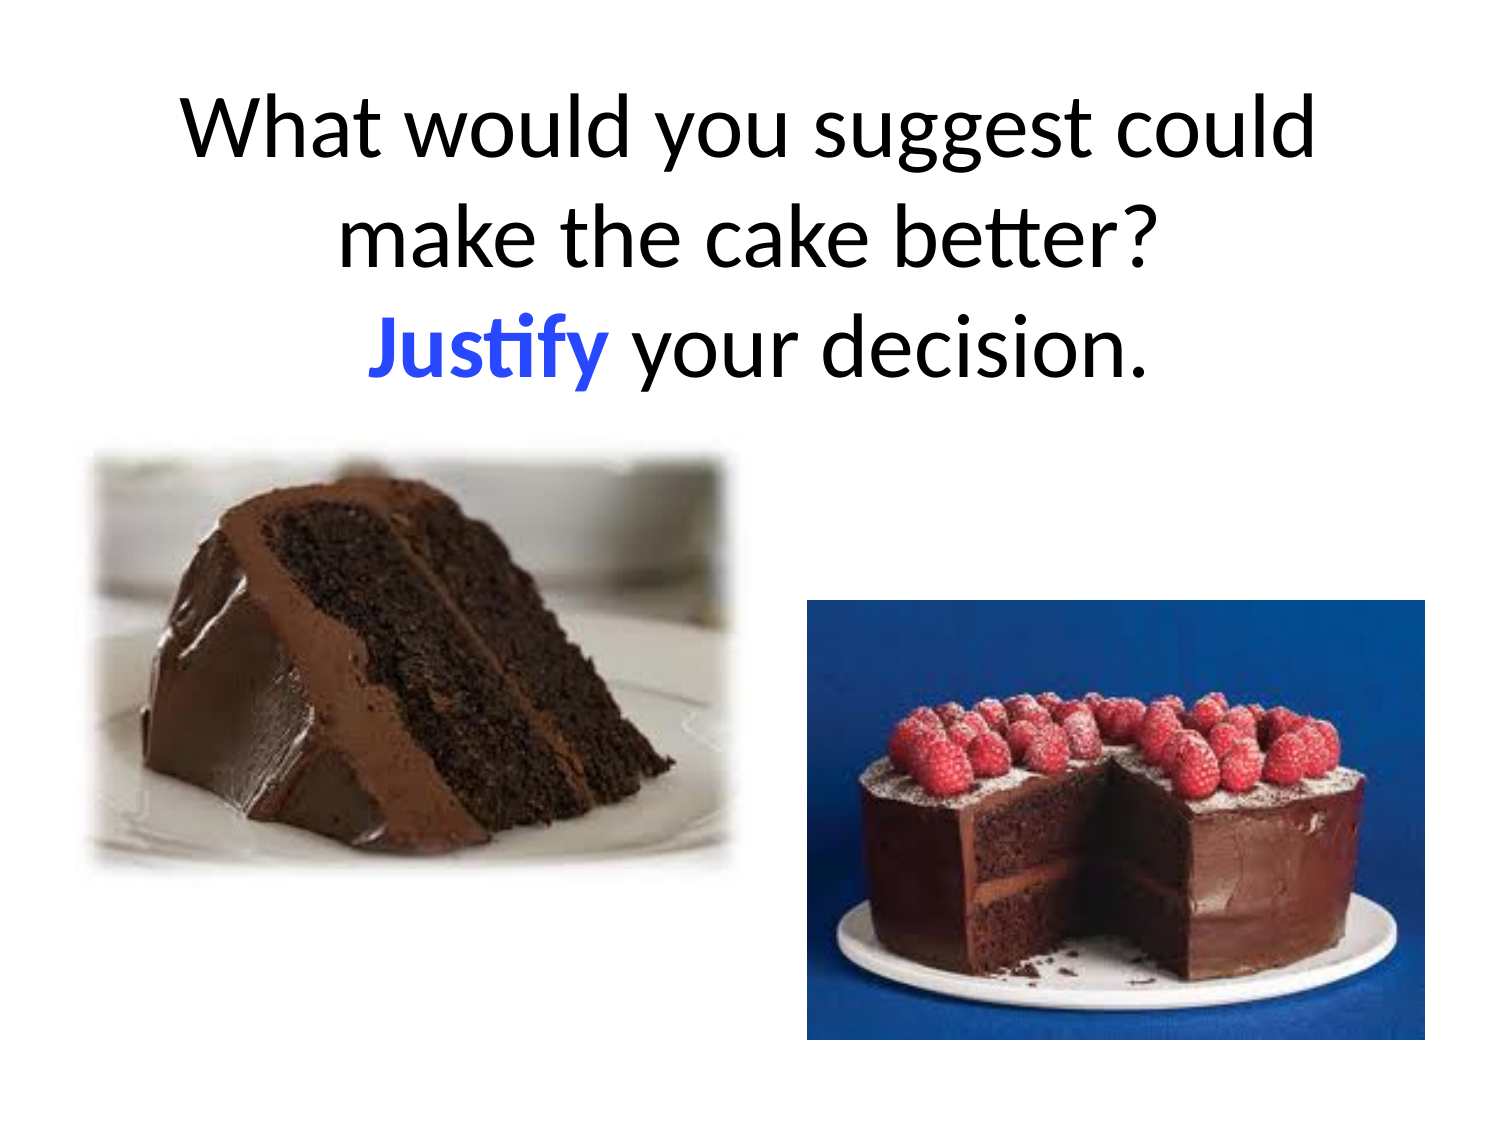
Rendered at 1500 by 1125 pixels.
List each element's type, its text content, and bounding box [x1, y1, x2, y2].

title What would you suggest could make the cake better? Justify your decision. [75, 45, 1425, 417]
picture [806, 600, 1426, 1040]
picture [74, 438, 751, 888]
